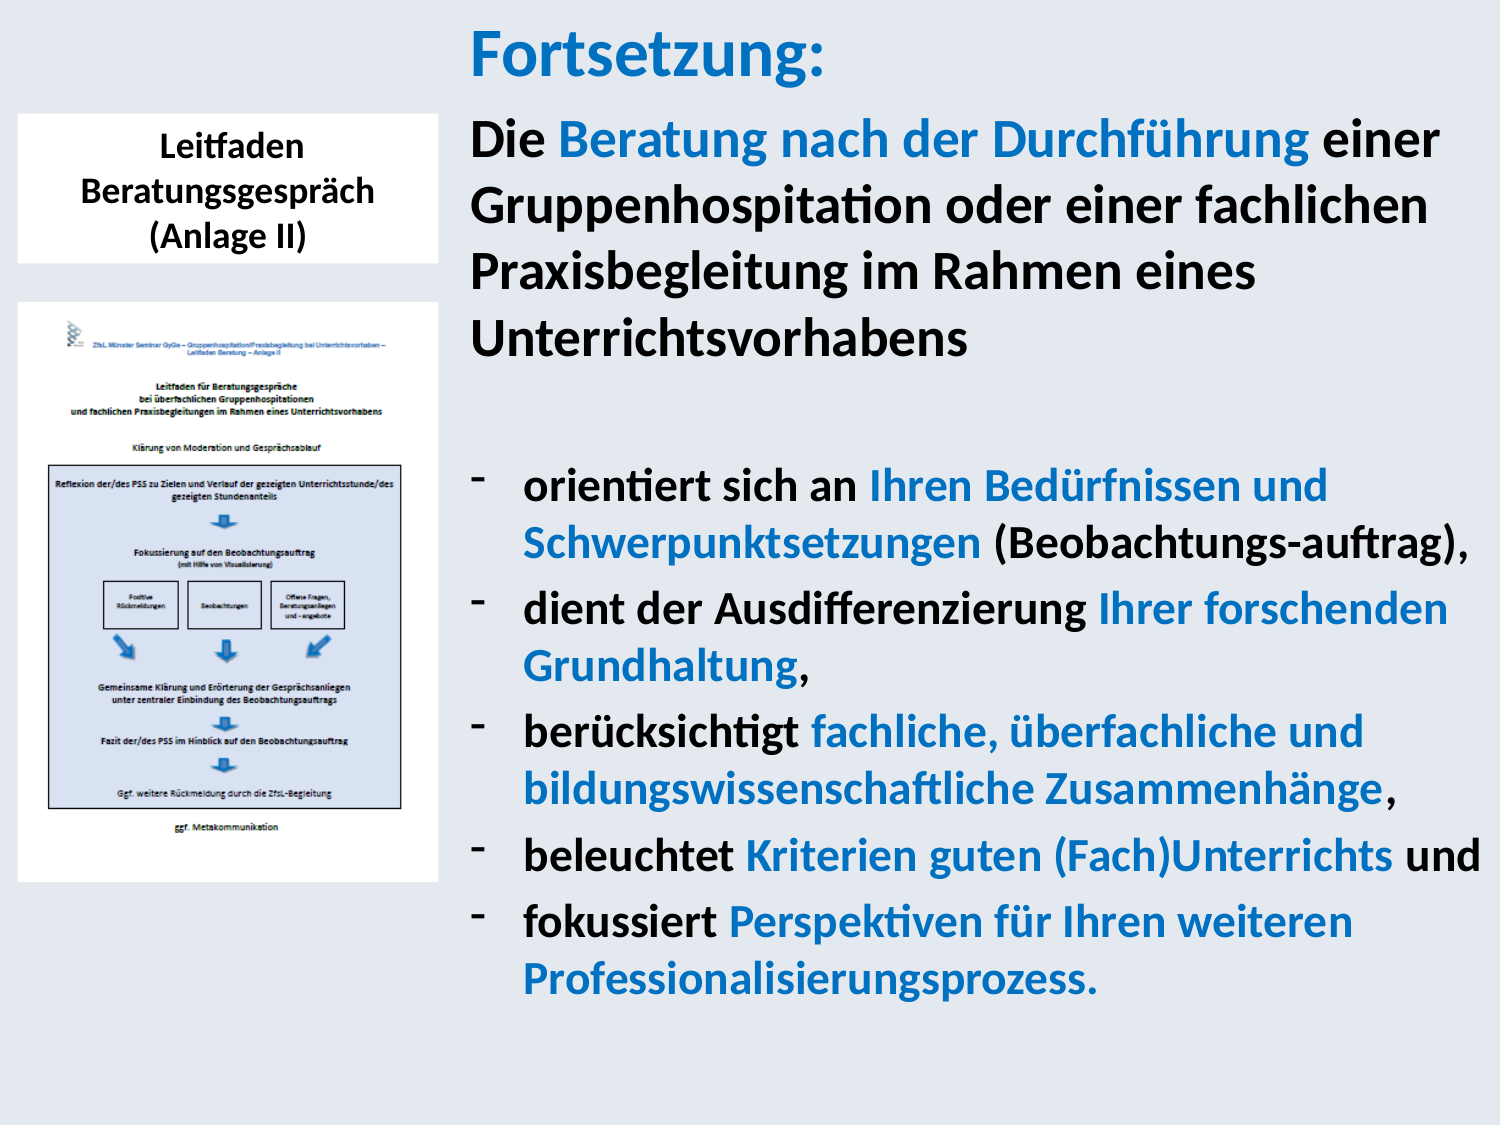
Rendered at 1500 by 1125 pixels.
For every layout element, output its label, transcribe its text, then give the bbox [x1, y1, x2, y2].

list Fortsetzung: Die Beratung nach der Durchführung einer Gruppenhospitation oder einer fachlichen Praxisbegleitung im Rahmen eines Unterrichtsvorhabens orientiert sich an Ihren Bedürfnissen und Schwerpunktsetzungen (Beobachtungs-auftrag), dient der Ausdifferenzierung Ihrer forschenden Grundhaltung, berücksichtigt fachliche, überfachliche und bildungswissenschaftliche Zusammenhänge, beleuchtet Kriterien guten (Fach)Unterrichts und fokussiert Perspektiven für Ihren weiteren Professionalisierungsprozess. [455, 0, 1500, 1125]
picture [17, 302, 439, 882]
text_box Leitfaden Beratungsgespräch (Anlage II) [17, 113, 439, 264]
